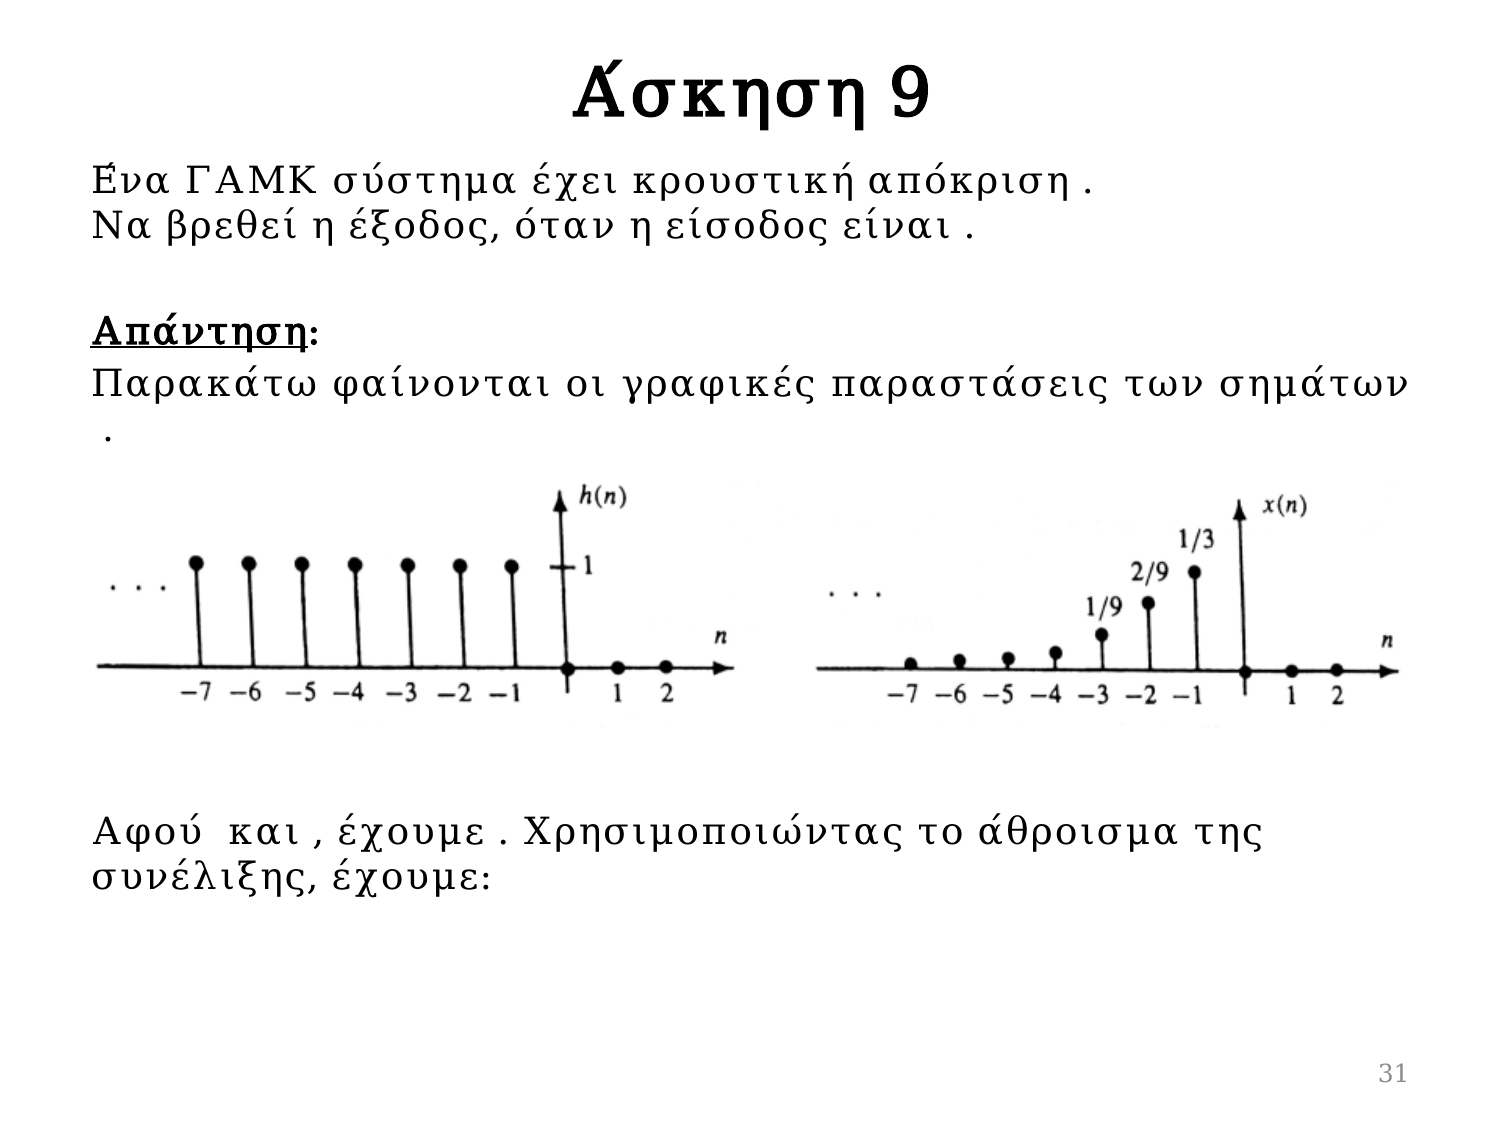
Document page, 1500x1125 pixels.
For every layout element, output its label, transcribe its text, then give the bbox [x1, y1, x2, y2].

picture [87, 468, 1413, 729]
title Άσκηση 9 [75, 19, 1425, 159]
slide_number 31 [1222, 1042, 1425, 1103]
